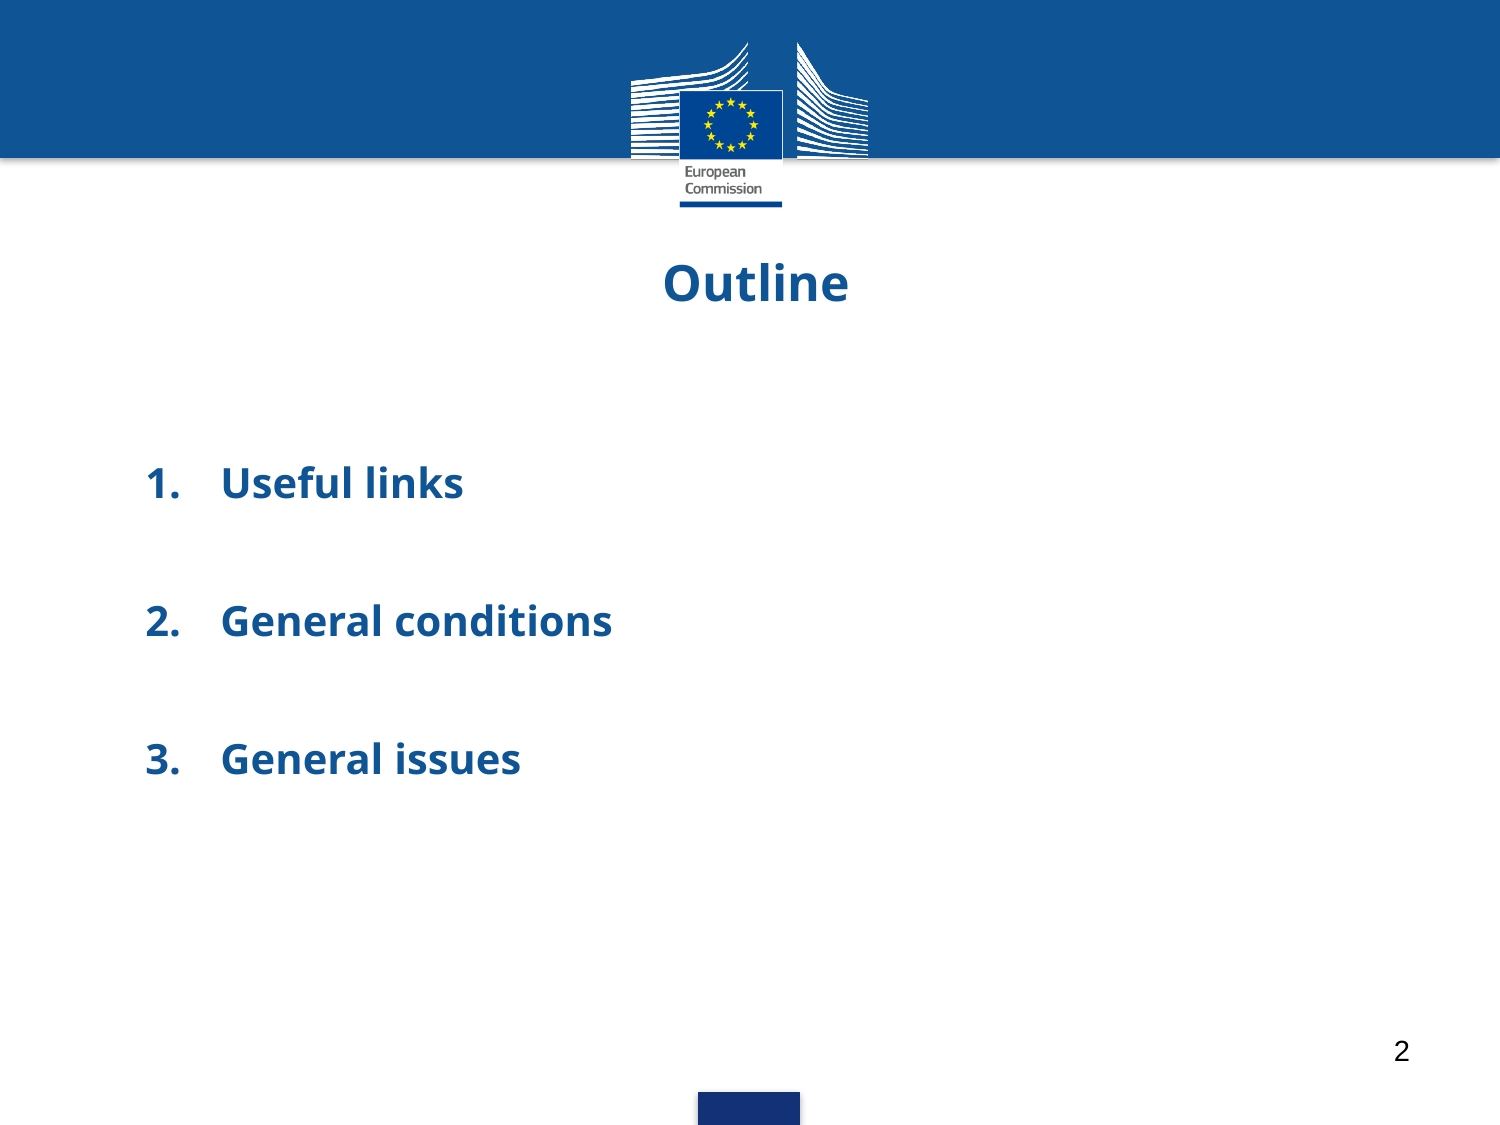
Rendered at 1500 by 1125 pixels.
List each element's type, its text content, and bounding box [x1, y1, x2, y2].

slide_number 2 [1074, 1024, 1425, 1103]
list Outline Useful links General conditions General issues [64, 243, 1318, 882]
title [0, 2, 1351, 157]
picture [631, 157, 868, 208]
